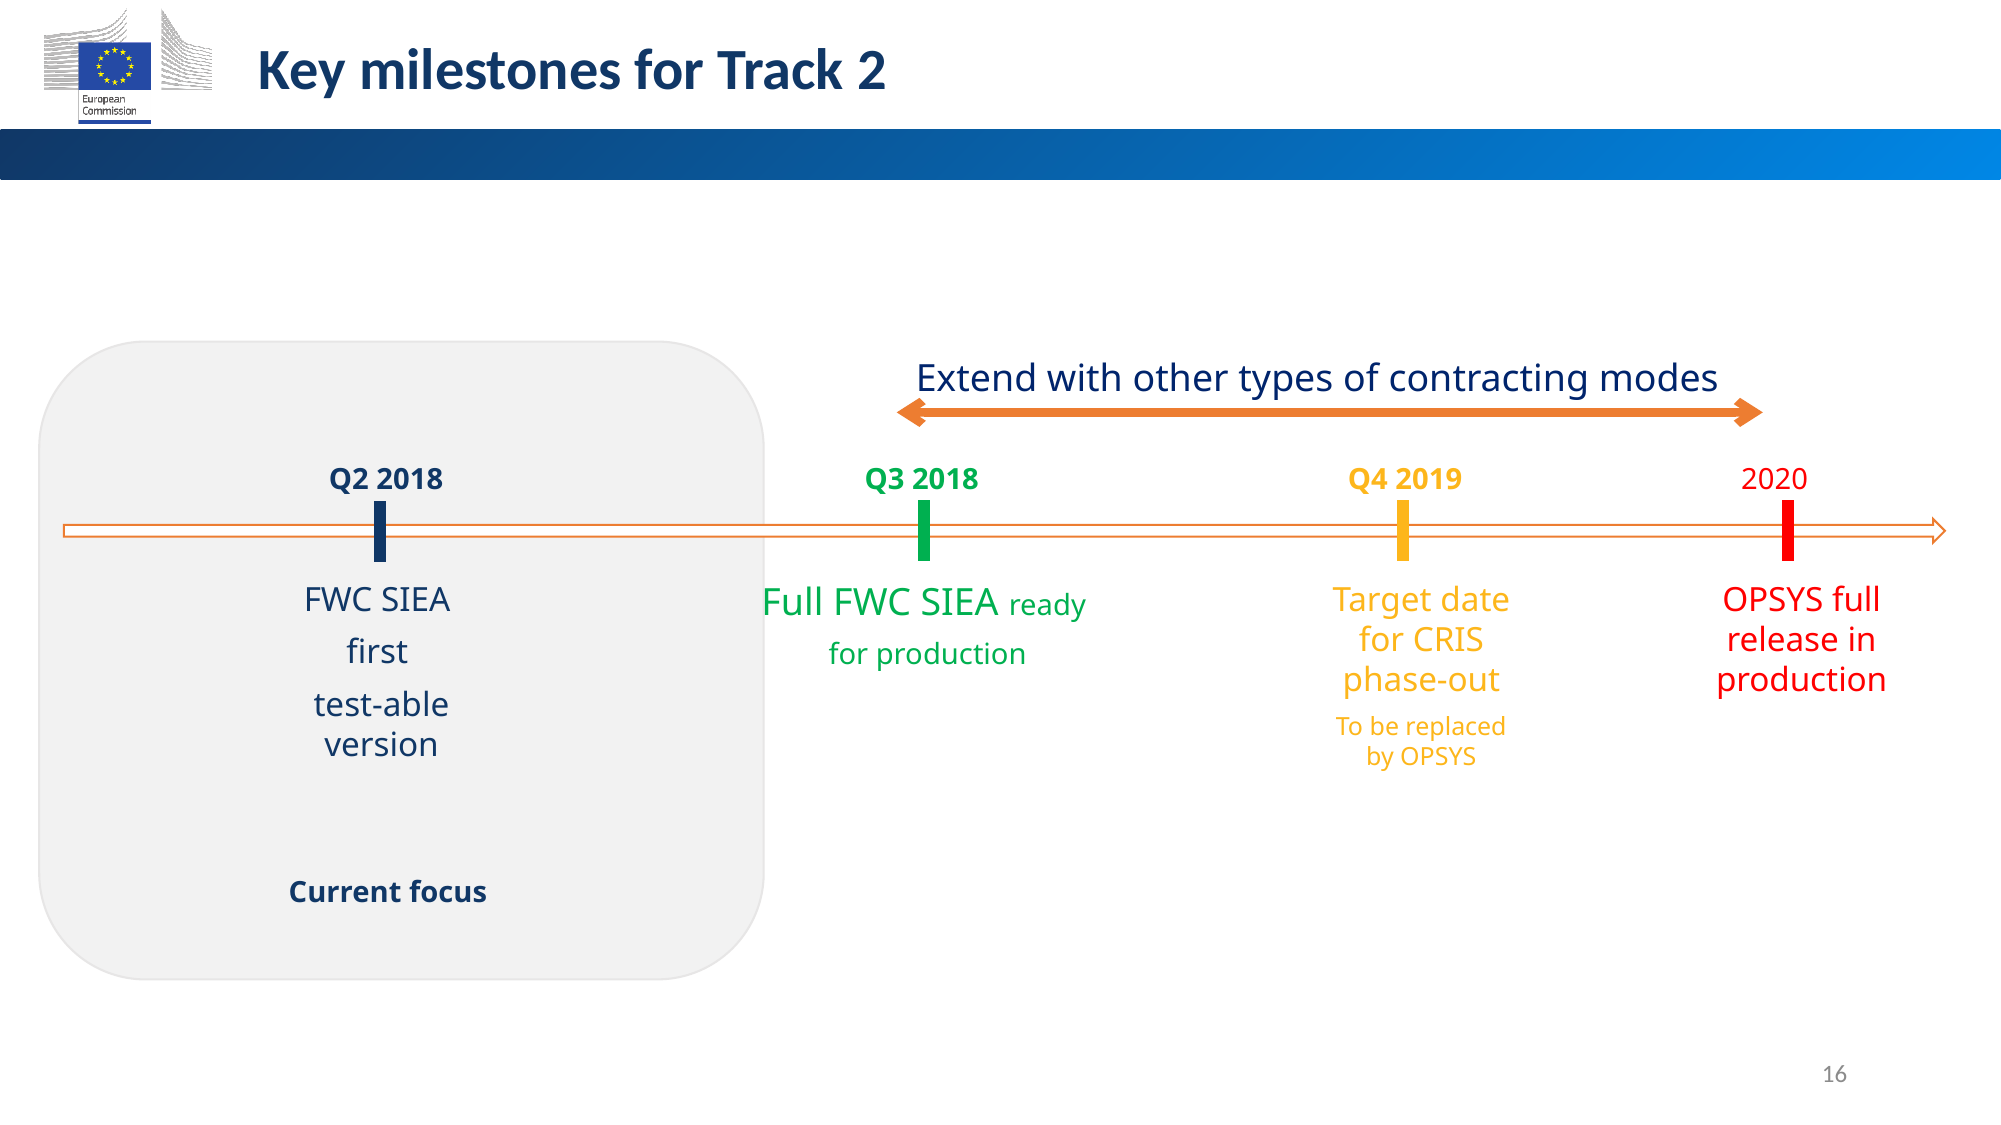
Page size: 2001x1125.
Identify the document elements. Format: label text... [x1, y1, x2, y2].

picture [44, 8, 212, 124]
text_box OPSYS full release in production [1689, 578, 1914, 698]
text_box Key milestones for Track 2 [244, 23, 1358, 109]
text_box [918, 500, 930, 561]
text_box [386, 523, 918, 538]
text_box Current focus [131, 873, 644, 909]
text_box [38, 340, 765, 981]
text_box [930, 523, 1397, 538]
text_box FWC SIEA first test-able version [281, 578, 483, 669]
text_box Target date for CRIS phase-out To be replaced by OPSYS [1320, 578, 1522, 685]
slide_number 16 [1412, 1042, 1863, 1103]
text_box Full FWC SIEA ready for production [746, 578, 1109, 732]
text_box Q2 2018 [268, 460, 505, 496]
text_box Extend with other types of contracting modes [831, 353, 1804, 399]
text_box [374, 501, 386, 562]
text_box [1794, 516, 1947, 546]
text_box Q4 2019 [1288, 460, 1522, 496]
text_box Q3 2018 [803, 459, 1040, 495]
text_box [1397, 500, 1409, 561]
text_box [62, 523, 374, 538]
text_box [1409, 523, 1782, 538]
text_box [1782, 500, 1794, 561]
text_box 2020 [1741, 460, 1974, 496]
